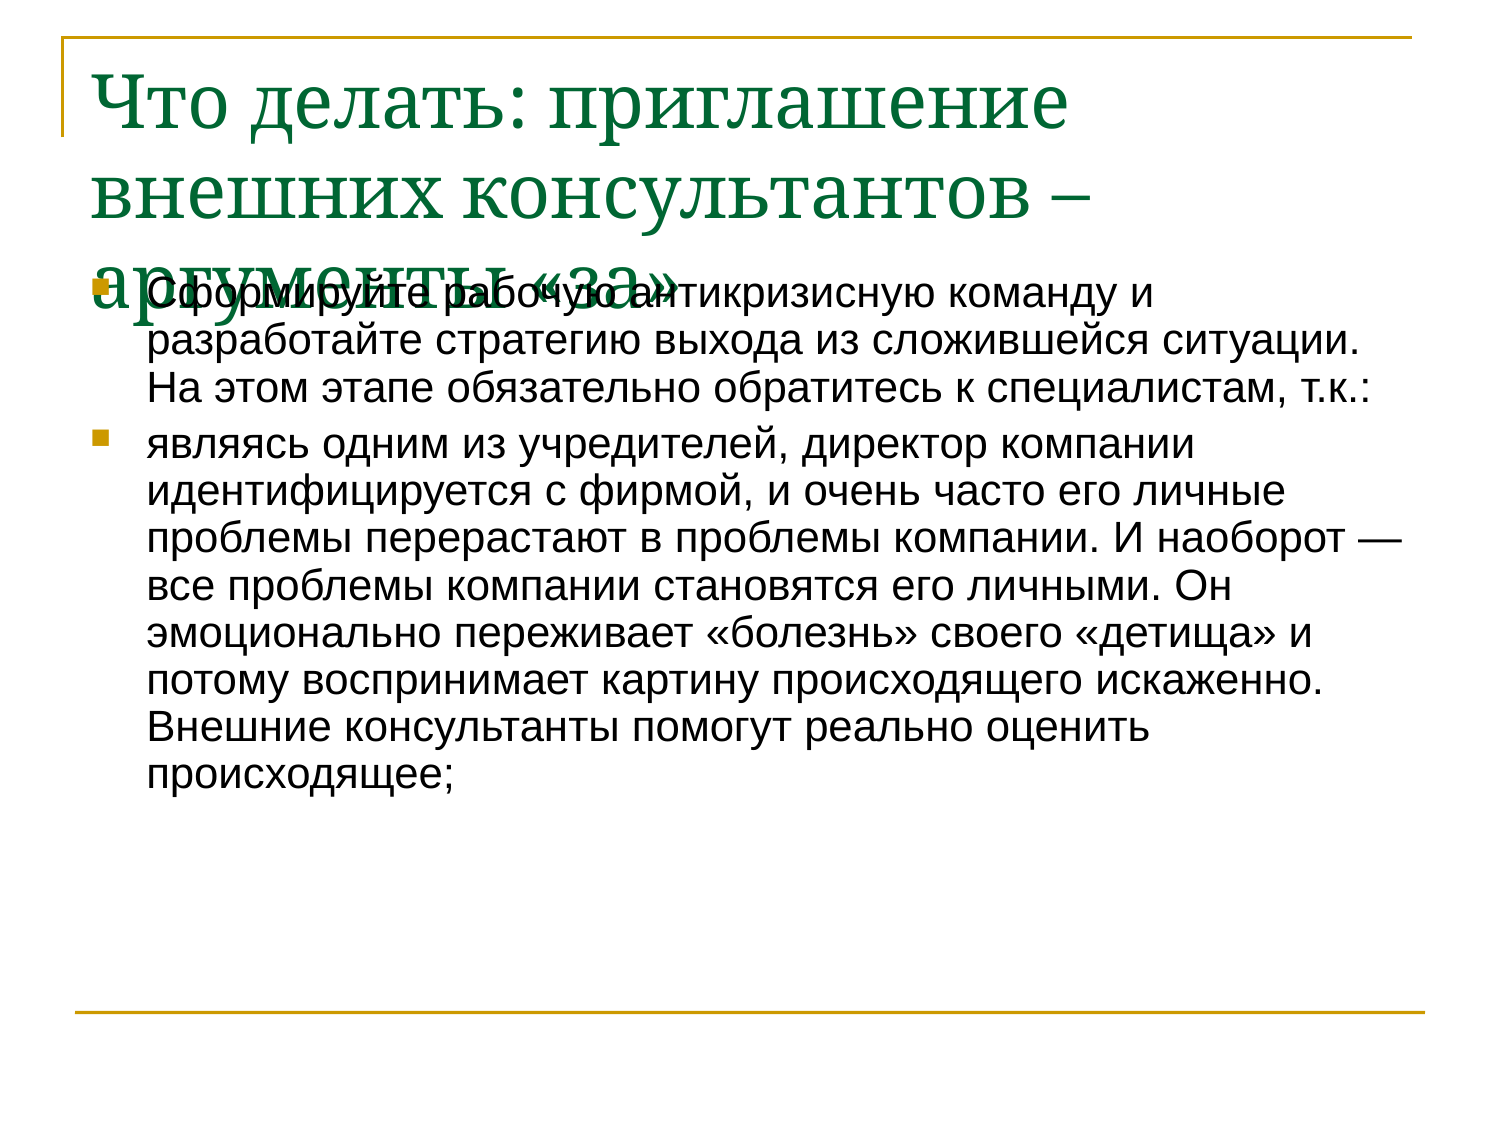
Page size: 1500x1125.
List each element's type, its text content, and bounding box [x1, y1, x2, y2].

title Что делать: приглашение внешних консультантов – аргументы «за» [74, 45, 1426, 233]
list Сформируйте рабочую антикризисную команду и разработайте стратегию выхода из сложившейся ситуации. На этом этапе обязательно обратитесь к специалистам, т.к.: являясь одним из учредителей, директор компании идентифицируется с фирмой, и очень часто его личные проблемы перерастают в проблемы компании. И наоборот — все проблемы компании становятся его личными. Он эмоционально переживает «болезнь» своего «детища» и потому воспринимает картину происходящего искаженно. Внешние консультанты помогут реально оценить происходящее; [74, 262, 1426, 1006]
